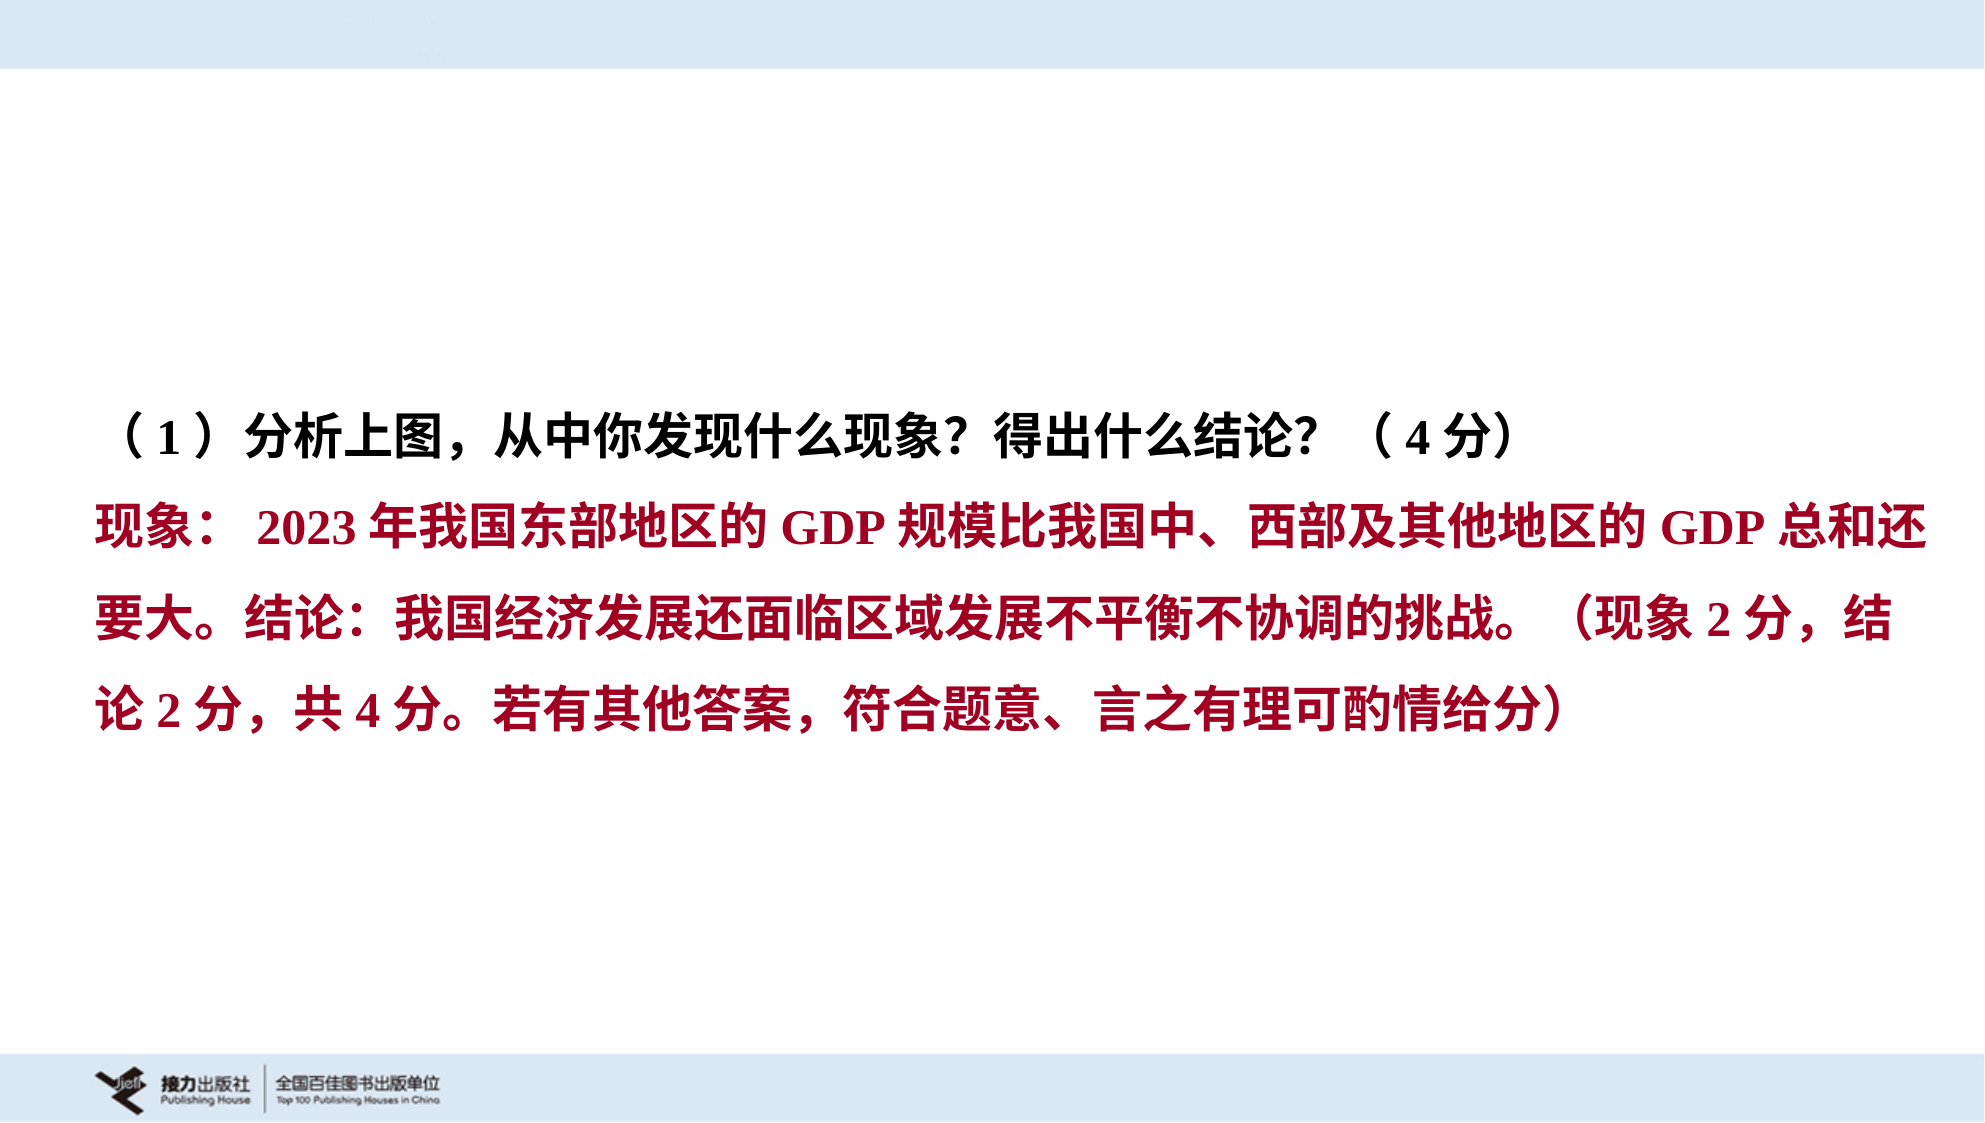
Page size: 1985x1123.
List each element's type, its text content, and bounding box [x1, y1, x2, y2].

text_box （1）分析上图，从中你发现什么现象？得出什么结论？（4分） [94, 377, 1892, 462]
picture [0, 0, 1985, 1122]
text_box 现象：2023年我国东部地区的GDP规模比我国中、西部及其他地区的GDP总和还 要大。结论：我国经济发展还面临区域发展不平衡不协调的挑战。（现象2分，结 论2分，共4分。若有其他答案，符合题意、言之有理可酌情给分） [94, 462, 1892, 738]
